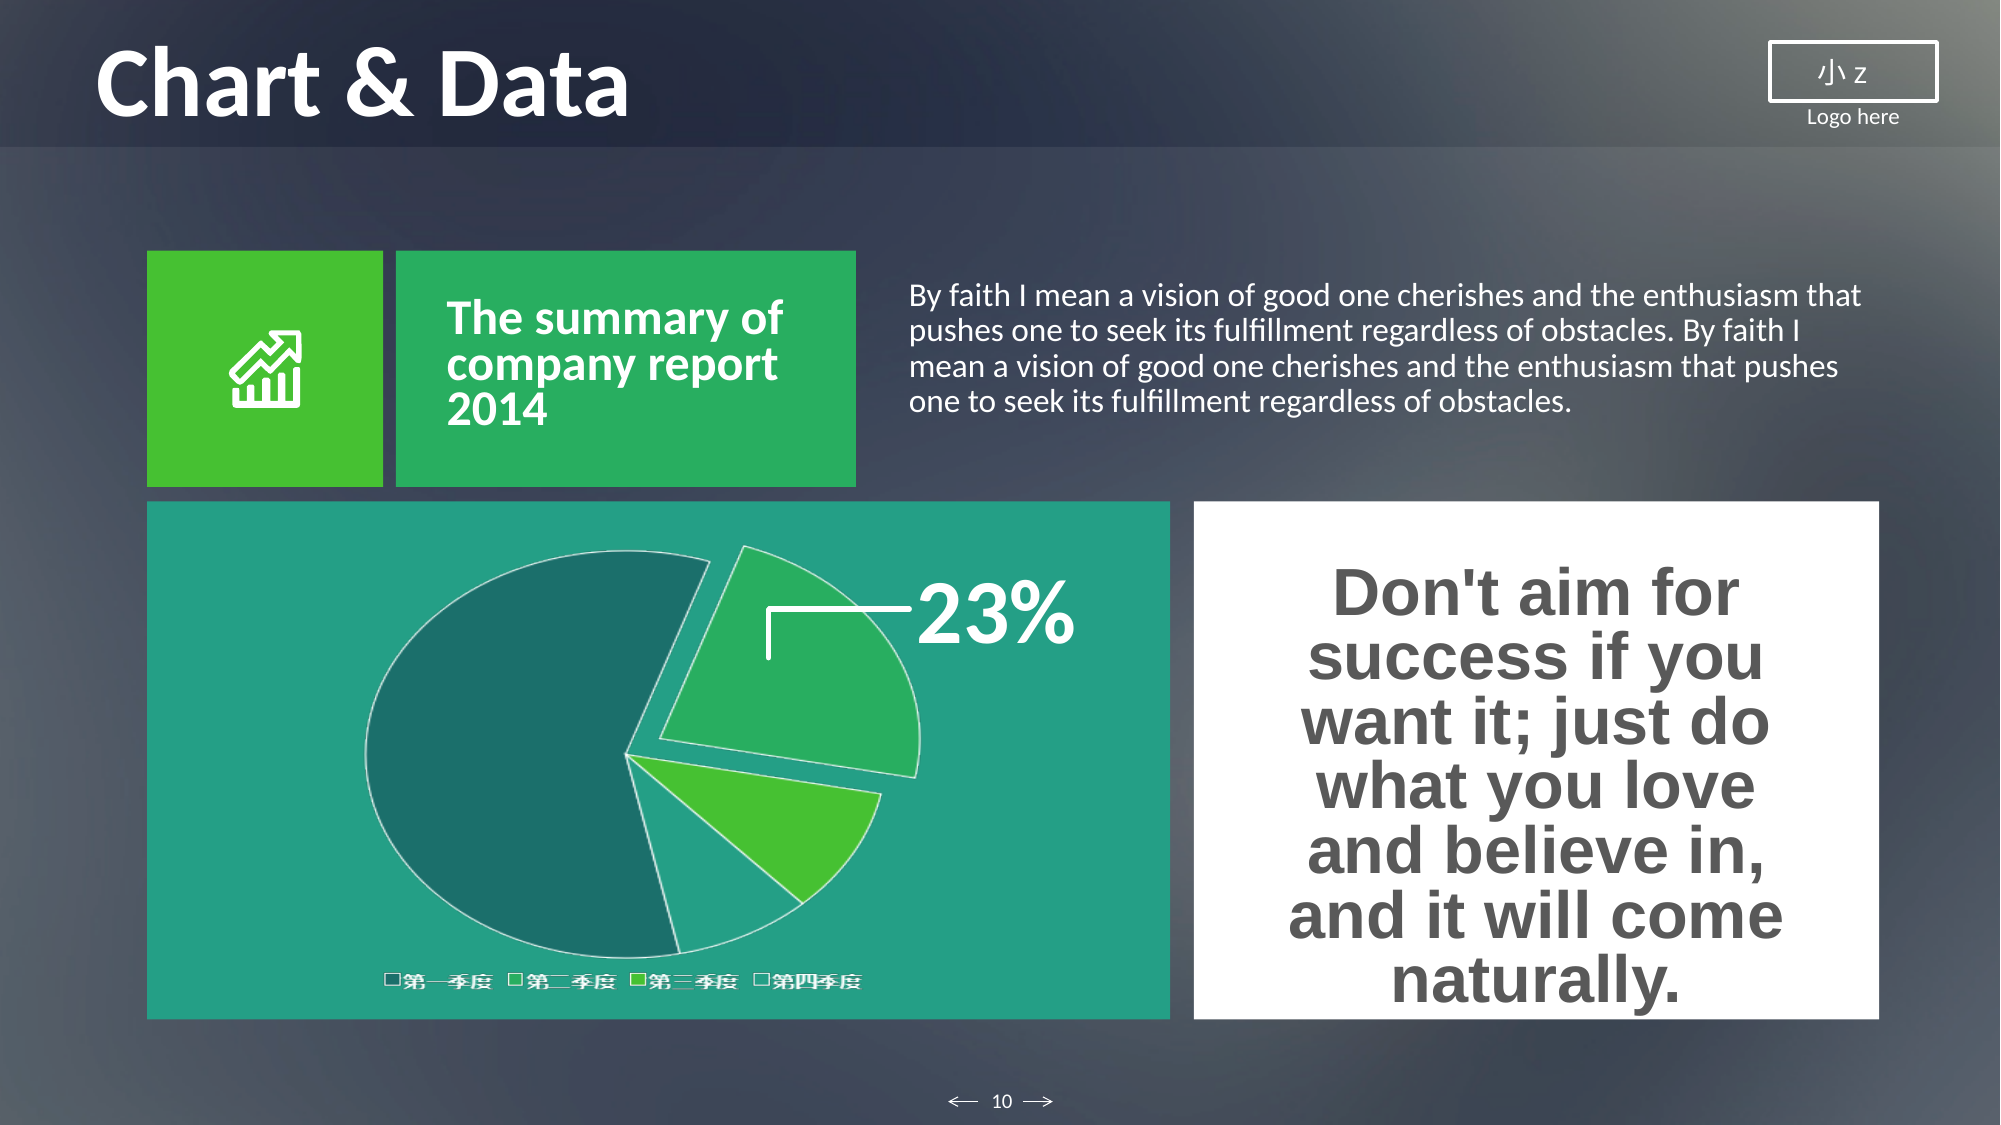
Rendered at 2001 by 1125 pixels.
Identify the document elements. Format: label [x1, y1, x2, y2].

text_box [146, 250, 384, 488]
text_box [947, 1079, 1054, 1123]
text_box [1769, 41, 1938, 138]
picture [0, 0, 2000, 1125]
text_box [1193, 501, 1880, 1020]
text_box [395, 250, 857, 488]
